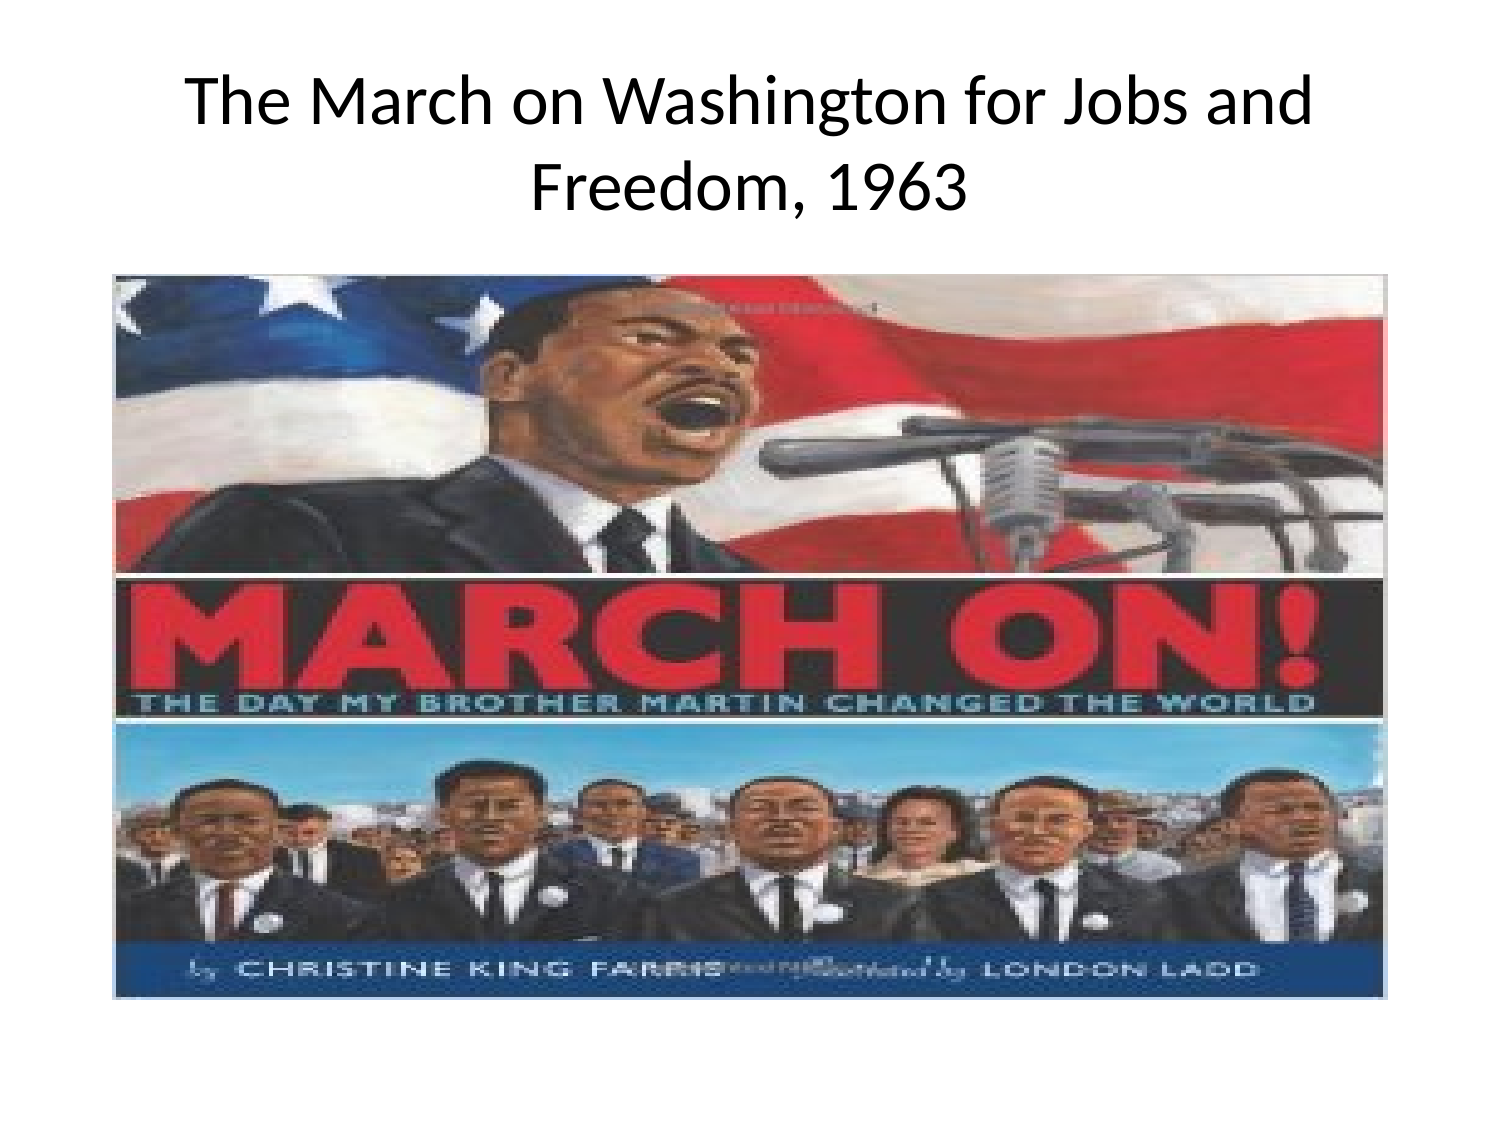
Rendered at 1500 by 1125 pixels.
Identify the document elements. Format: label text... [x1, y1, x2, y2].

title The March on Washington for Jobs and Freedom, 1963 [75, 45, 1425, 233]
picture [112, 274, 1388, 1001]
